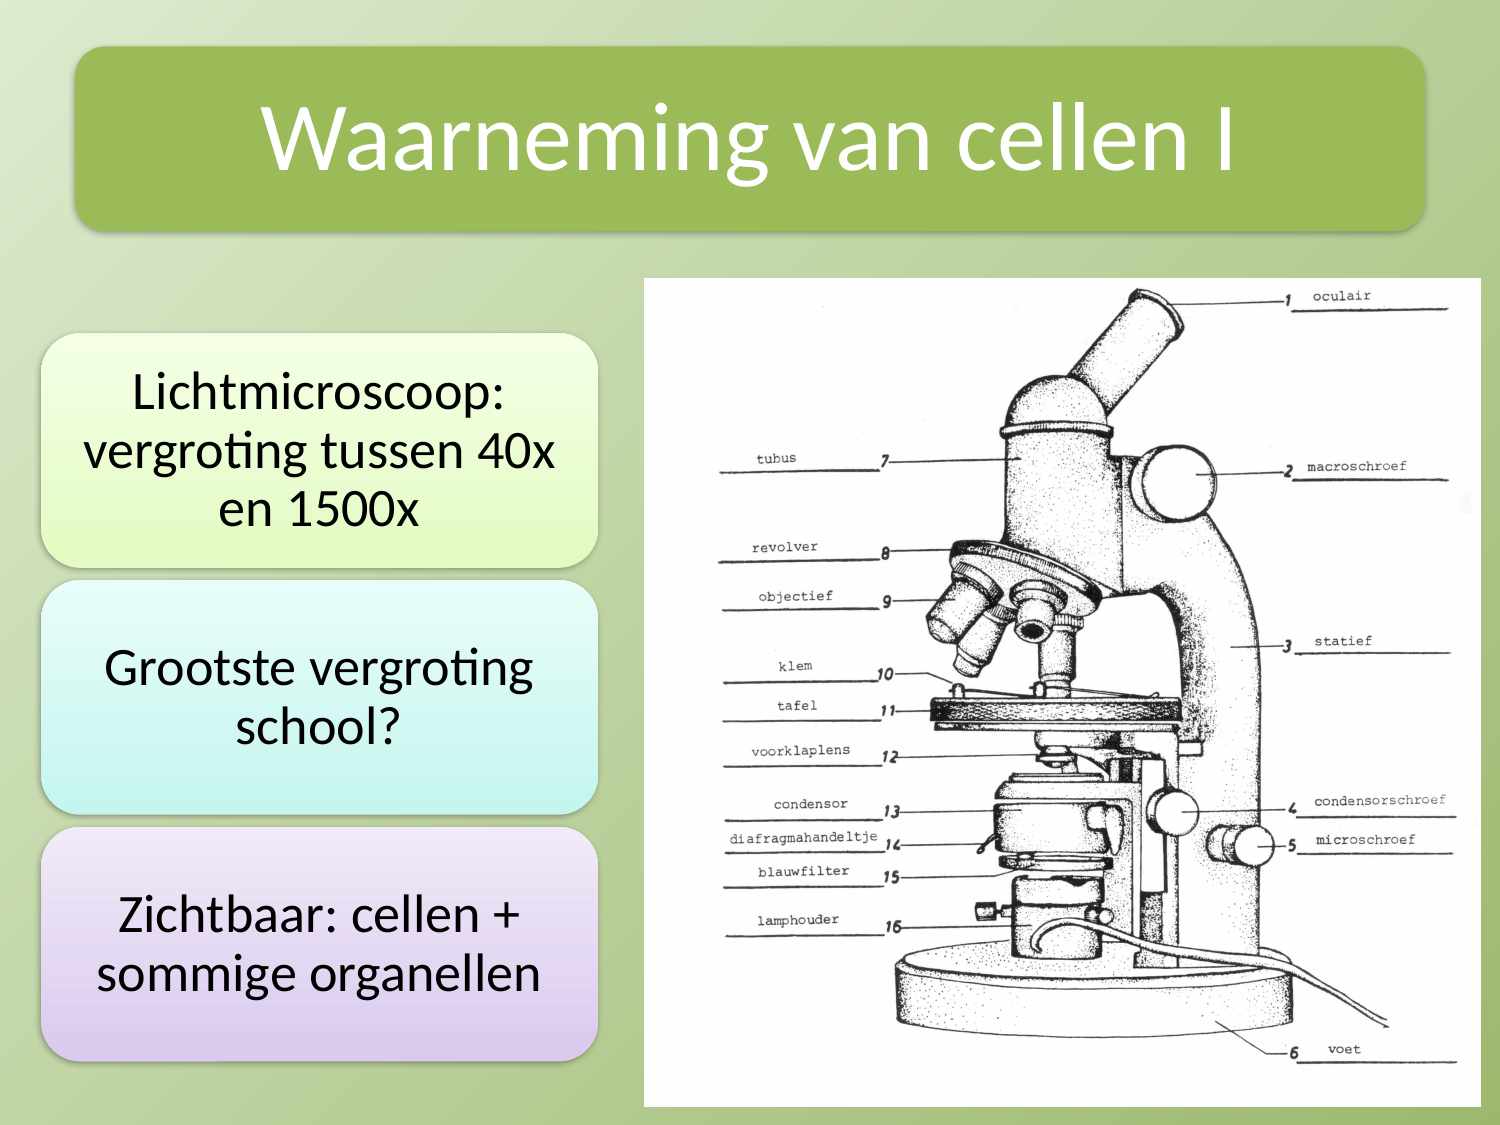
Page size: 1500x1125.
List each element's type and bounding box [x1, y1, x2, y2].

text_box [74, 44, 1426, 233]
picture [643, 278, 1482, 1107]
list [40, 325, 599, 1069]
